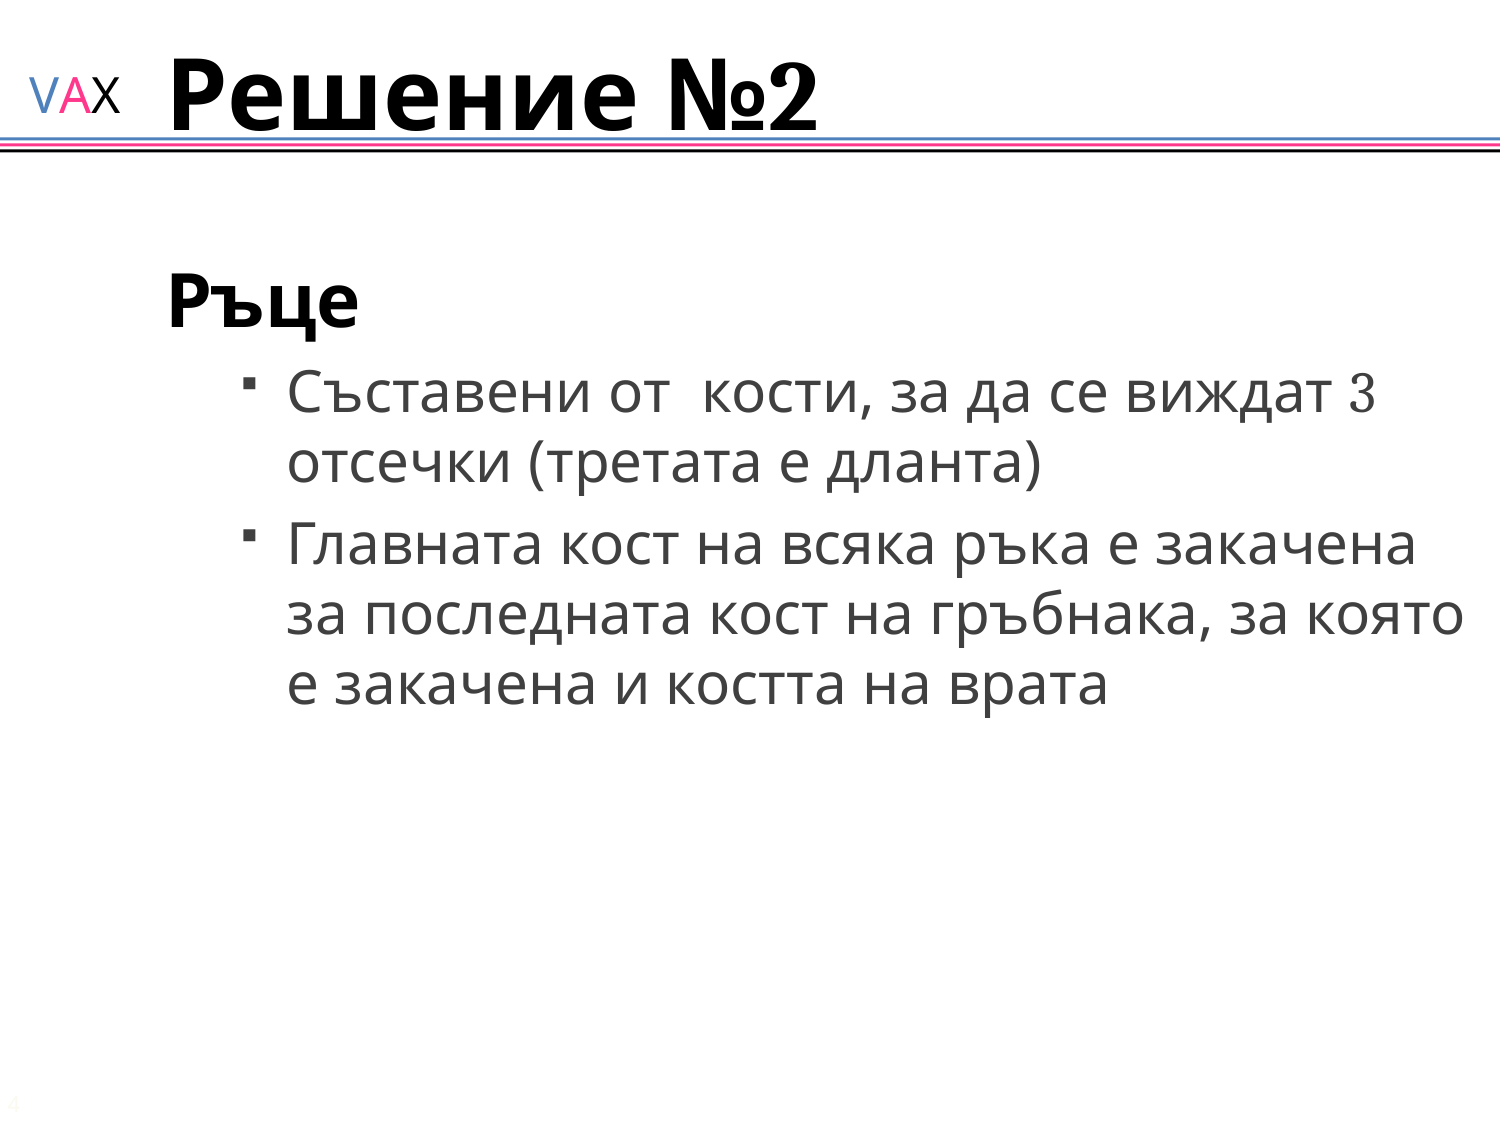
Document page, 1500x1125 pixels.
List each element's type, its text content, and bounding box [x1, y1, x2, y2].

title Решение №2 [0, 37, 1500, 144]
